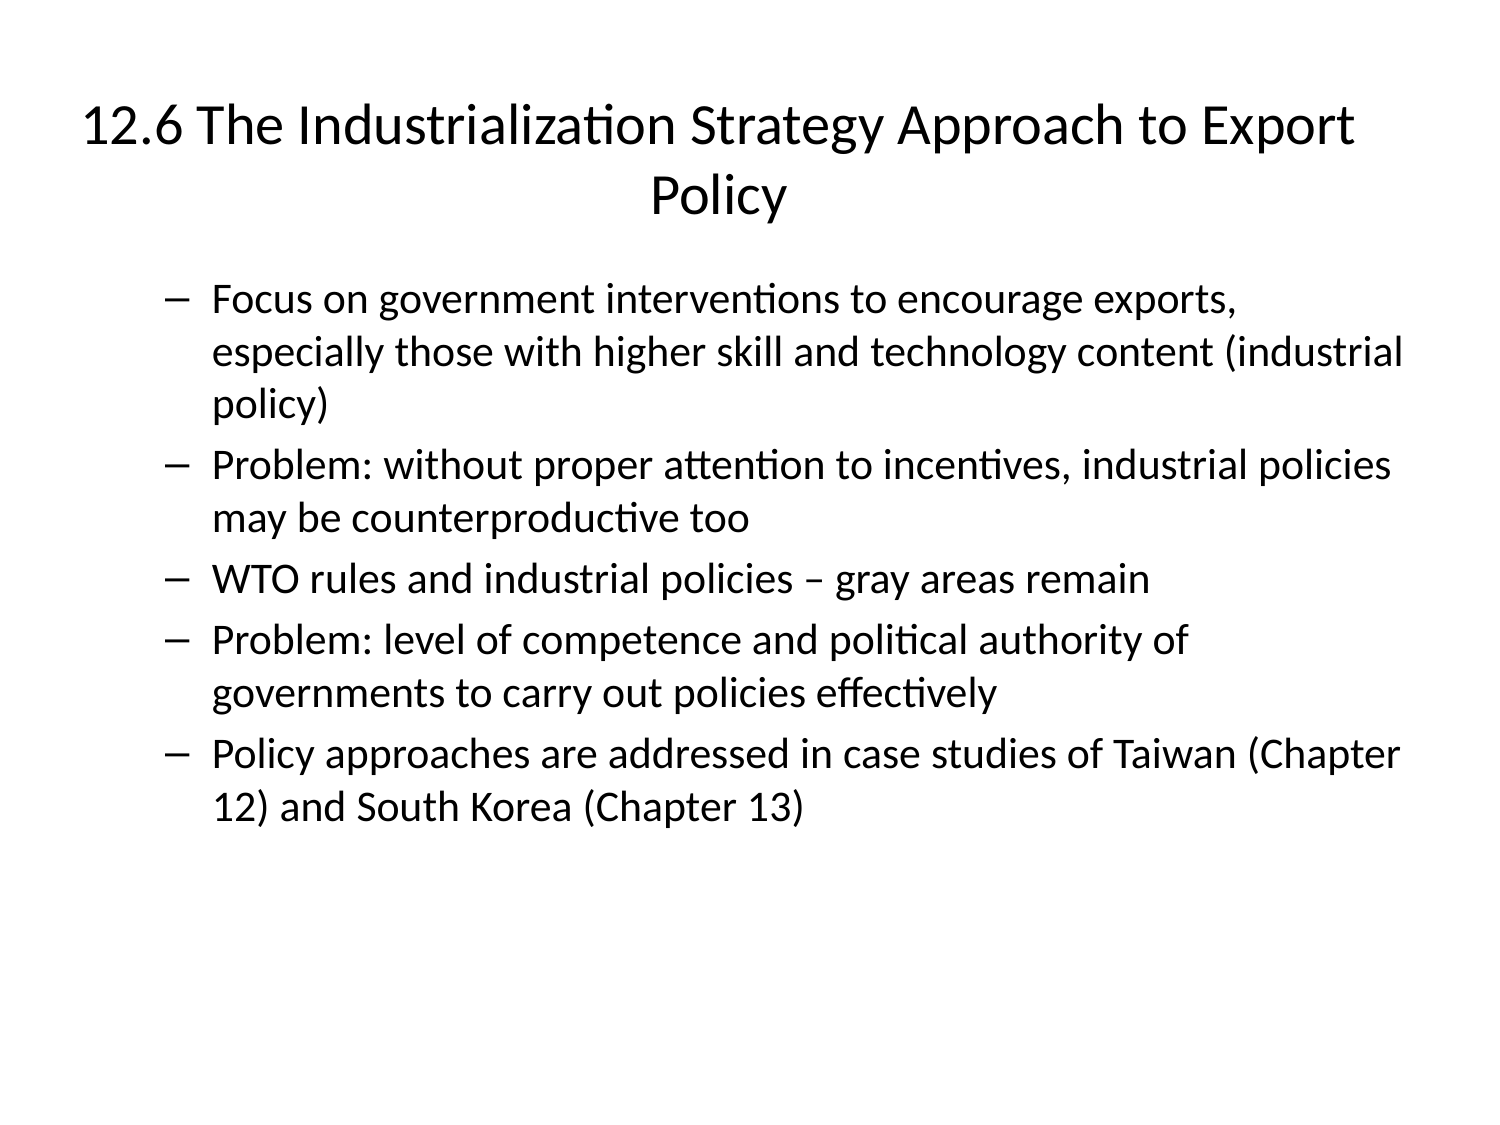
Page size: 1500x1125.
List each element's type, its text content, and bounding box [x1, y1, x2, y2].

list Focus on government interventions to encourage exports, especially those with higher skill and technology content (industrial policy) Problem: without proper attention to incentives, industrial policies may be counterproductive too WTO rules and industrial policies – gray areas remain Problem: level of competence and political authority of governments to carry out policies effectively Policy approaches are addressed in case studies of Taiwan (Chapter 12) and South Korea (Chapter 13) [75, 262, 1425, 1005]
title 12.6 The Industrialization Strategy Approach to Export Policy [50, 75, 1388, 238]
